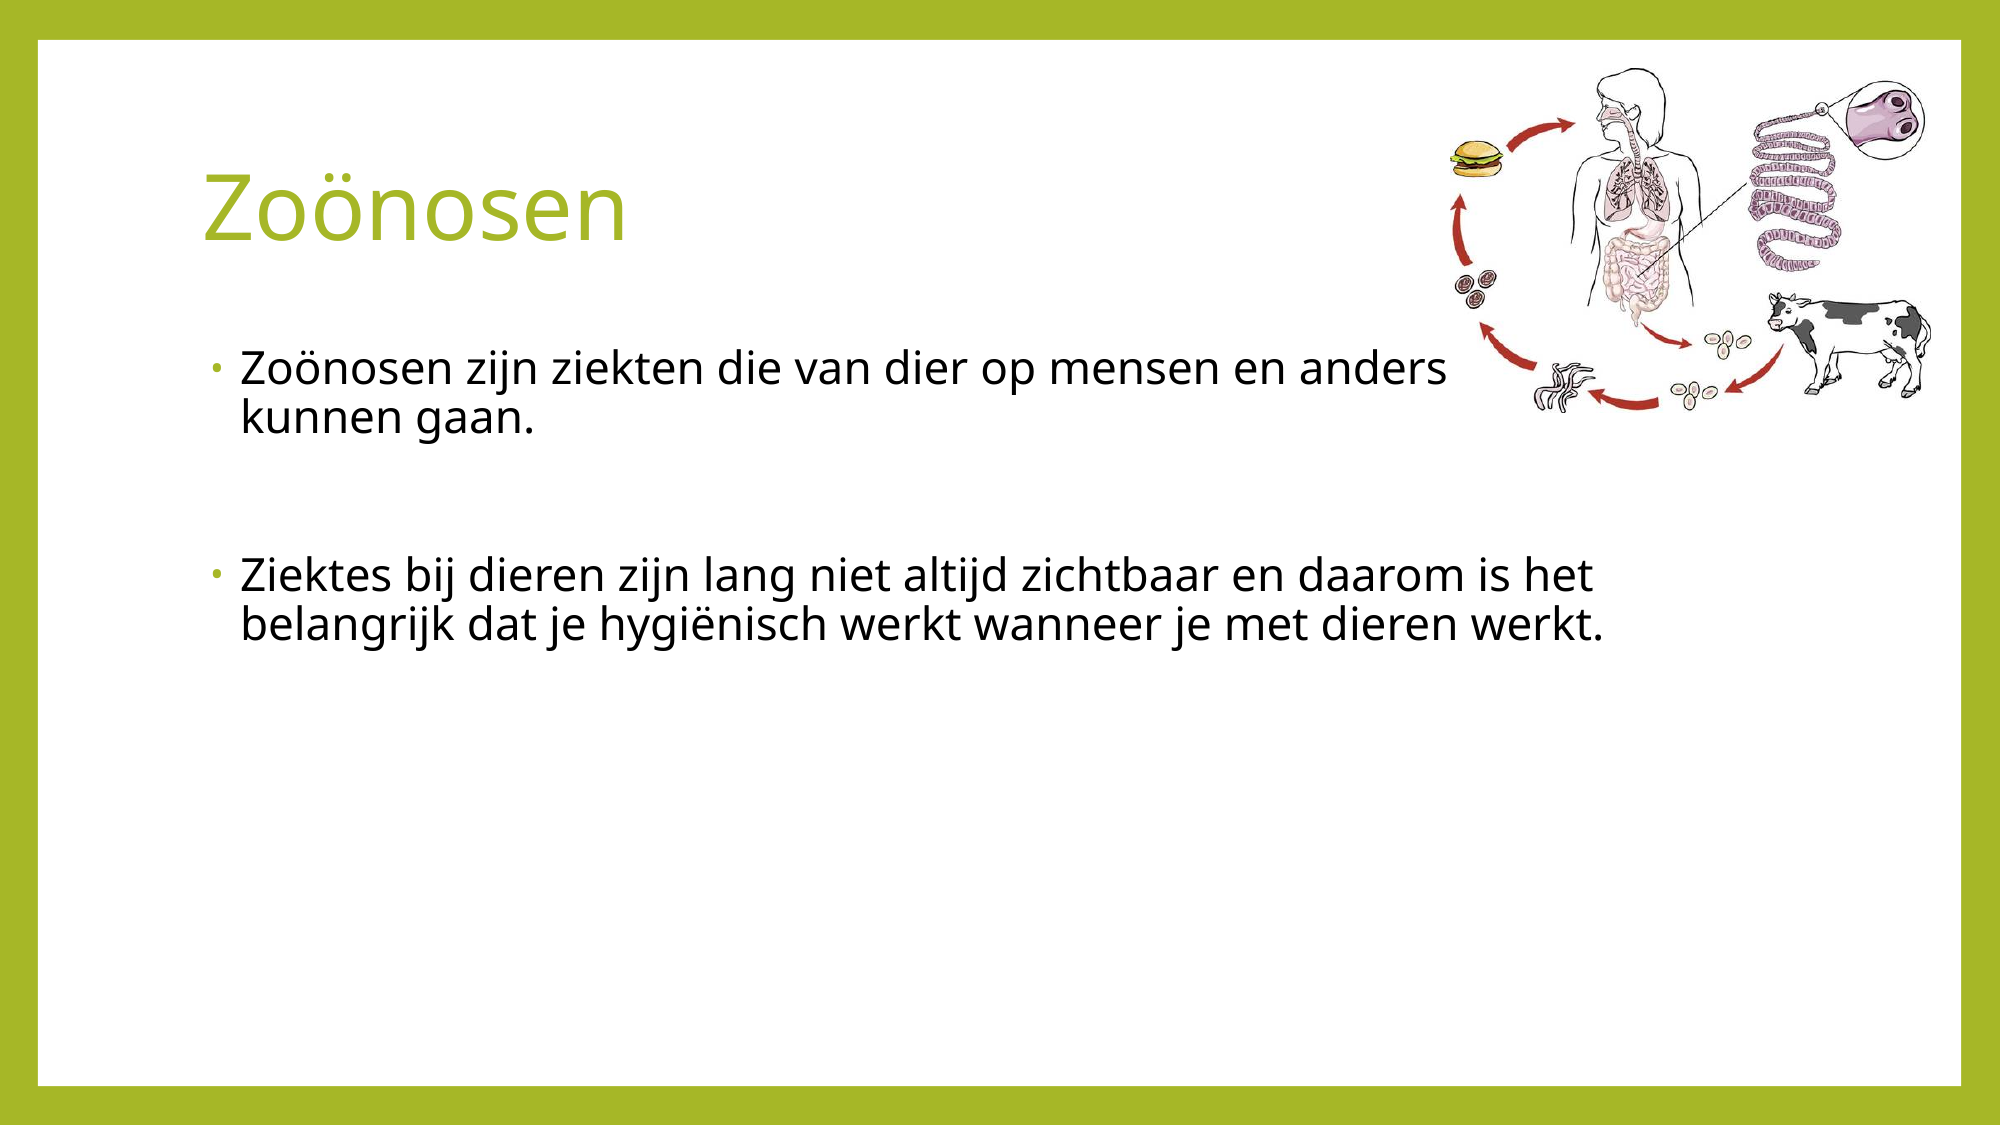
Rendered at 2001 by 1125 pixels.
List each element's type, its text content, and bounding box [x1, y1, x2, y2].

title Zoönosen [187, 99, 1444, 323]
list Zoönosen zijn ziekten die van dier op mensen en andersom over kunnen gaan. Ziektes bij dieren zijn lang niet altijd zichtbaar en daarom is het belangrijk dat je hygiënisch werkt wanneer je met dieren werkt. [187, 337, 1808, 1000]
picture [1450, 68, 1931, 413]
